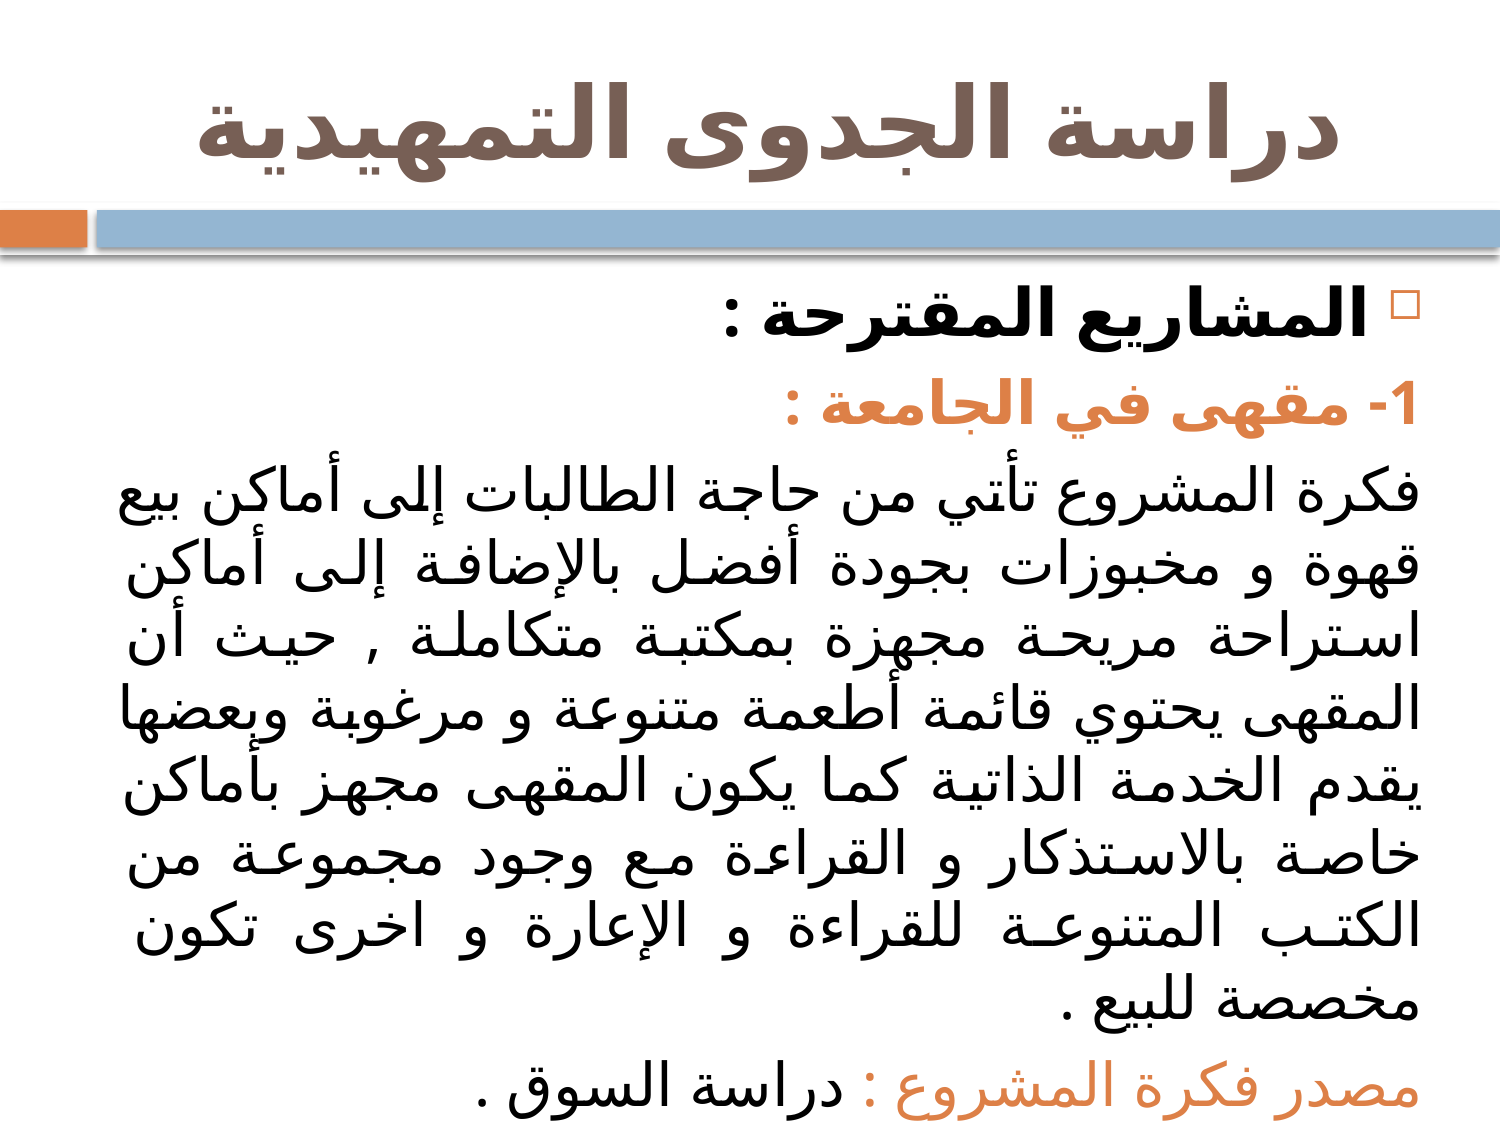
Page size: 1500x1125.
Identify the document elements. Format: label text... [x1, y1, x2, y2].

list المشاريع المقترحة : 1- مقهى في الجامعة : فكرة المشروع تأتي من حاجة الطالبات إلى أماكن بيع قهوة و مخبوزات بجودة أفضل بالإضافة إلى أماكن استراحة مريحة مجهزة بمكتبة متكاملة , حيث أن المقهى يحتوي قائمة أطعمة متنوعة و مرغوبة وبعضها يقدم الخدمة الذاتية كما يكون المقهى مجهز بأماكن خاصة بالاستذكار و القراءة مع وجود مجموعة من الكتب المتنوعة للقراءة و الإعارة و اخرى تكون مخصصة للبيع . مصدر فكرة المشروع : دراسة السوق . [100, 262, 1438, 1000]
title دراسة الجدوى التمهيدية [100, 37, 1438, 200]
